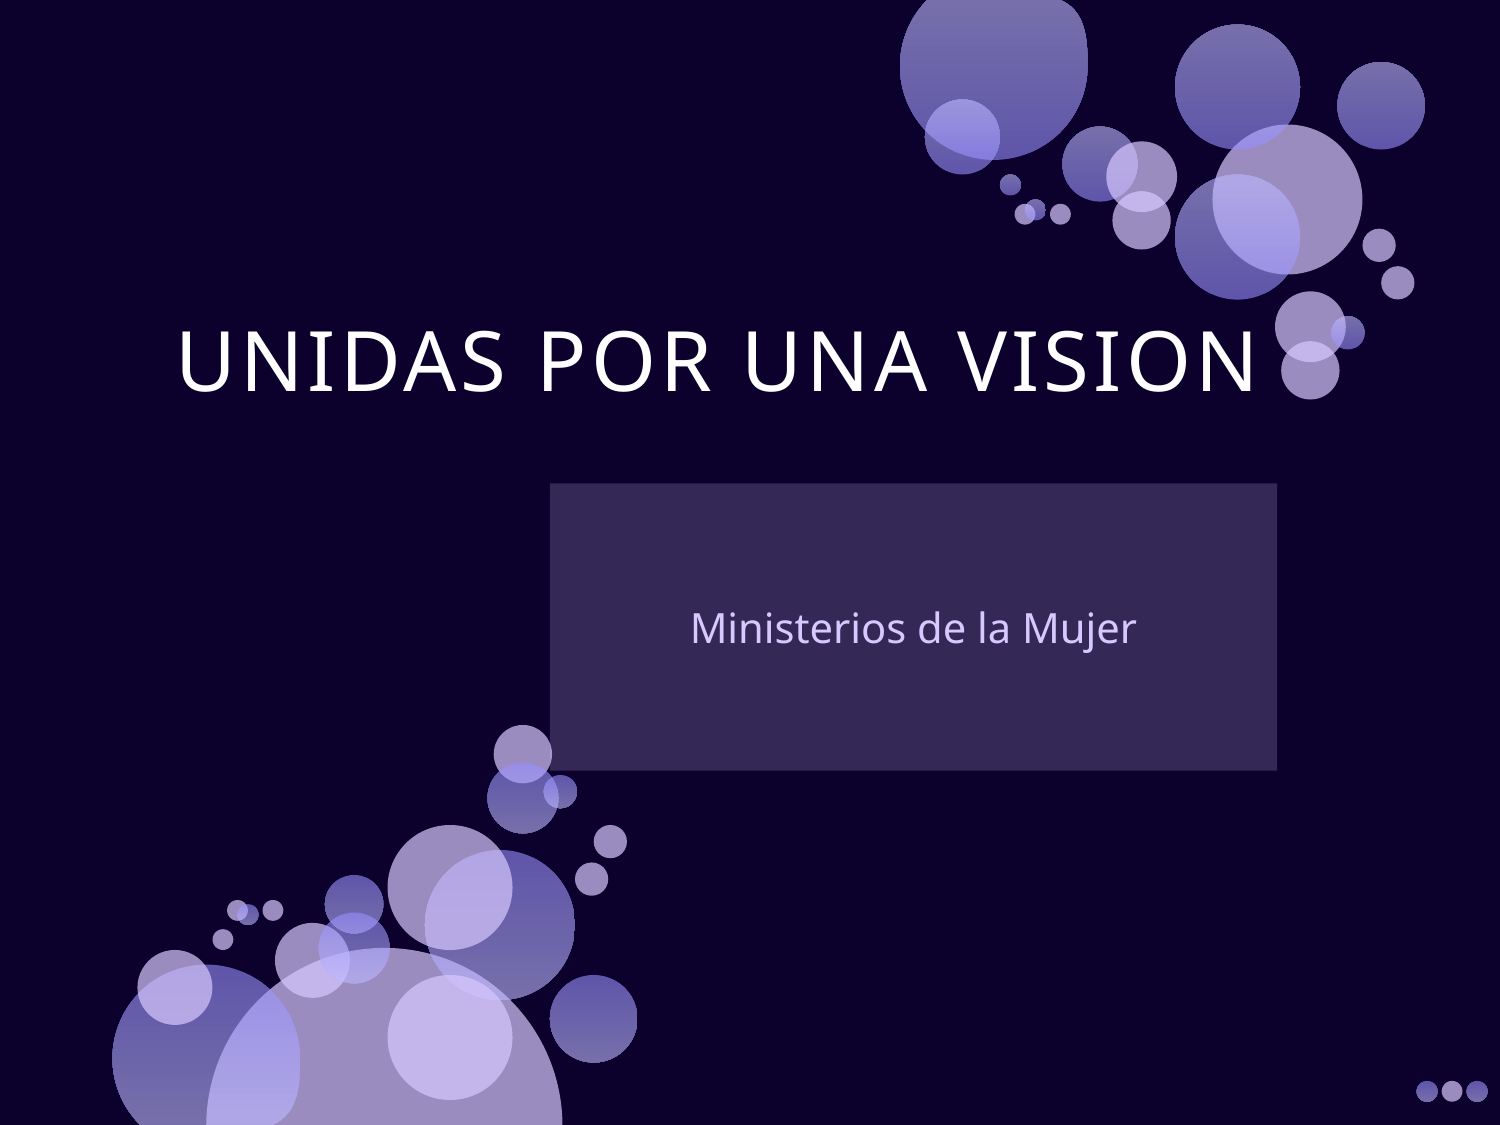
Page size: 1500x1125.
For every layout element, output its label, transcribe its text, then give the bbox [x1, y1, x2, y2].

title UNIDAS POR UNA VISION [112, 237, 1275, 479]
subtitle Ministerios de la Mujer [549, 483, 1278, 771]
